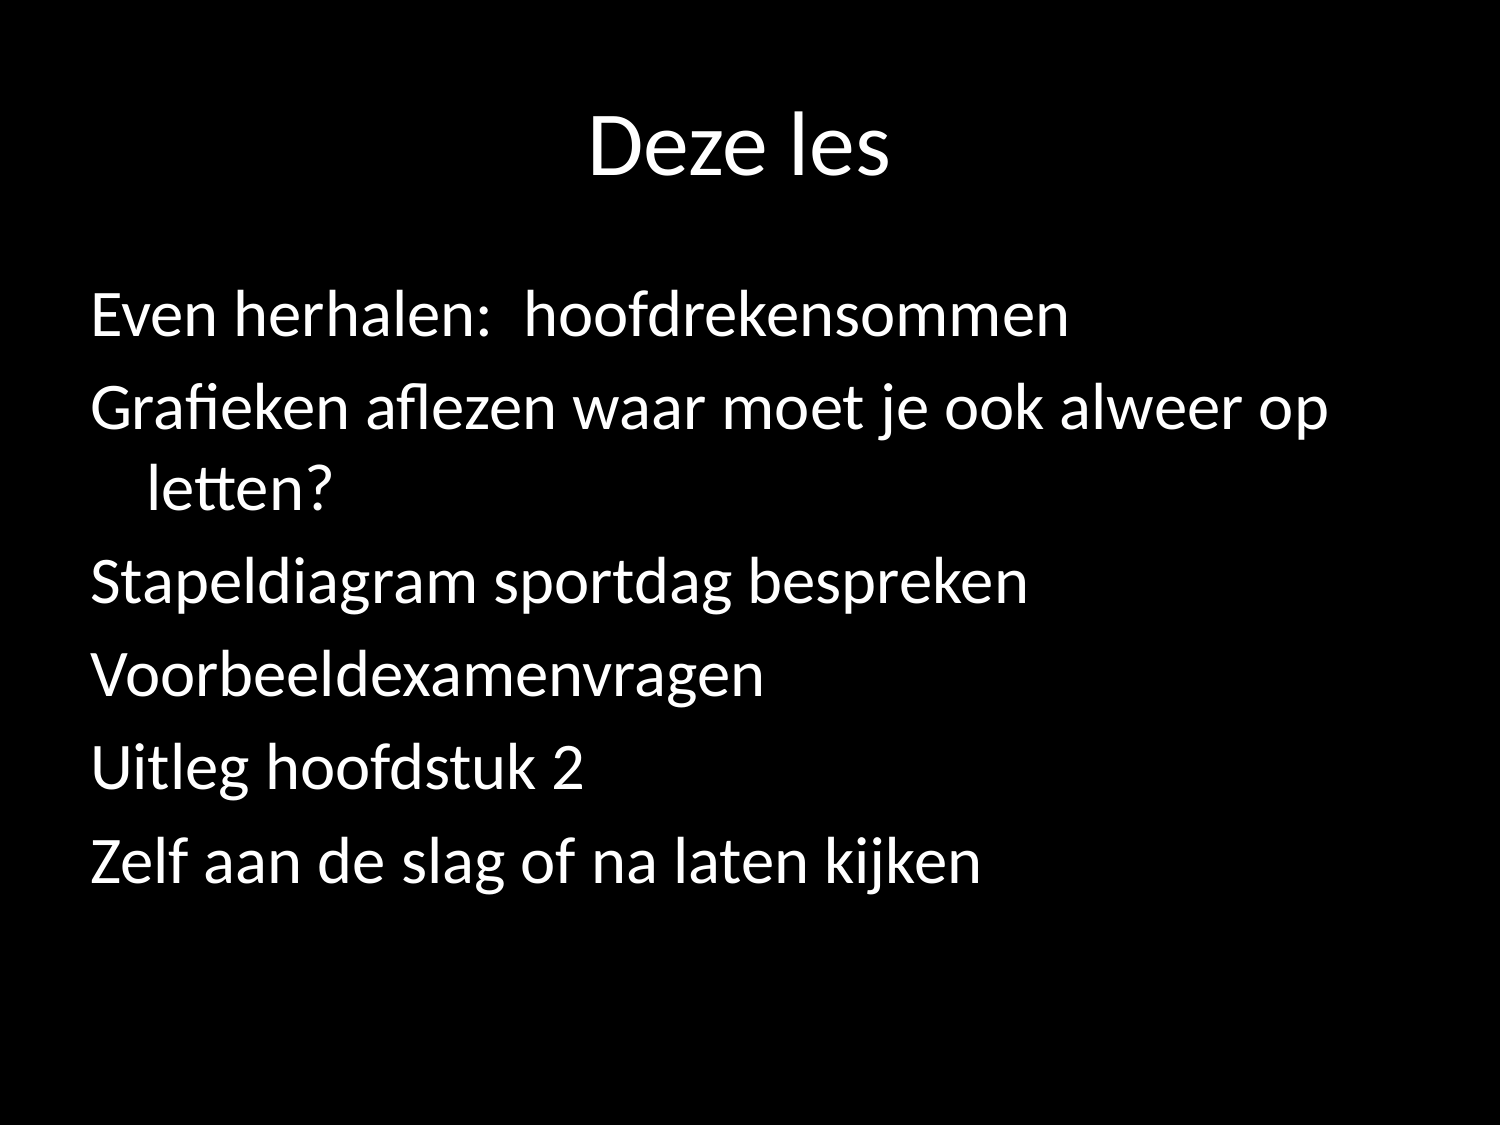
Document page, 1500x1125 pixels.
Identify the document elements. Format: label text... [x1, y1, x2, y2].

title Deze les [75, 45, 1425, 233]
list Even herhalen: hoofdrekensommen Grafieken aflezen waar moet je ook alweer op letten? Stapeldiagram sportdag bespreken Voorbeeldexamenvragen Uitleg hoofdstuk 2 Zelf aan de slag of na laten kijken [75, 262, 1425, 1005]
